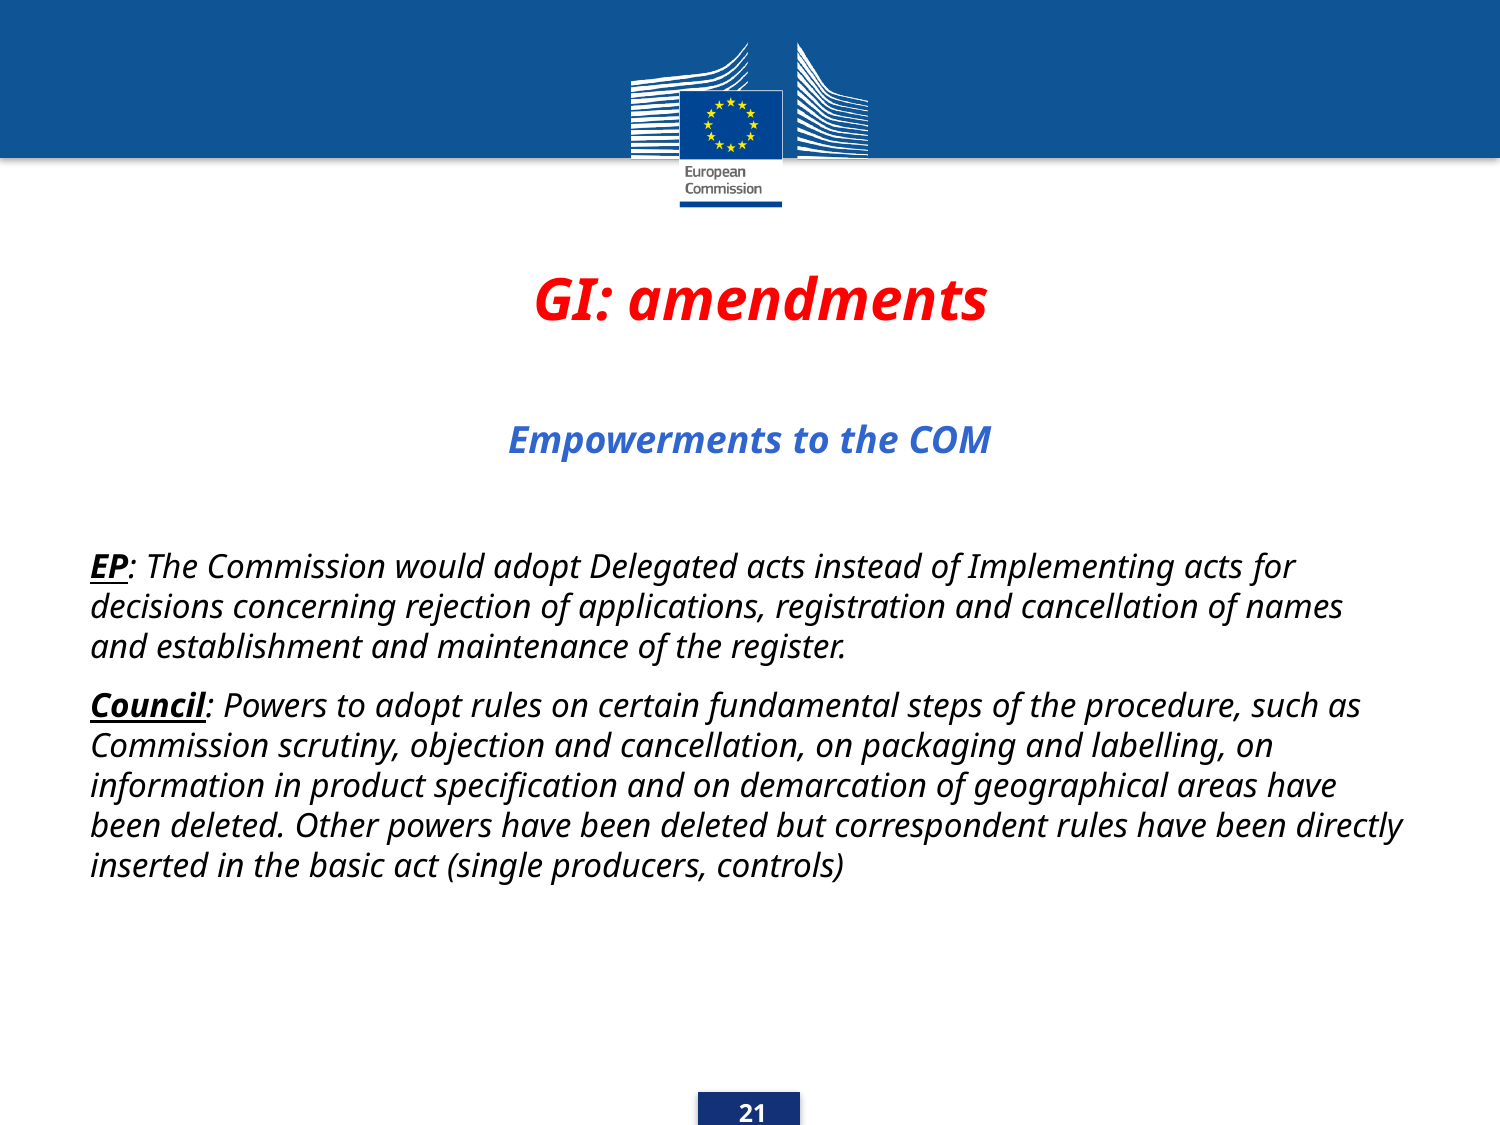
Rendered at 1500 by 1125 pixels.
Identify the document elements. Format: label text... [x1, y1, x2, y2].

title GI: amendments [64, 219, 1415, 374]
picture [631, 42, 868, 208]
list Empowerments to the COM EP: The Commission would adopt Delegated acts instead of Implementing acts for decisions concerning rejection of applications, registration and cancellation of names and establishment and maintenance of the register. Council: Powers to adopt rules on certain fundamental steps of the procedure, such as Commission scrutiny, objection and cancellation, on packaging and labelling, on information in product specification and on demarcation of geographical areas have been deleted. Other powers have been deleted but correspondent rules have been directly inserted in the basic act (single producers, controls) [75, 408, 1425, 988]
